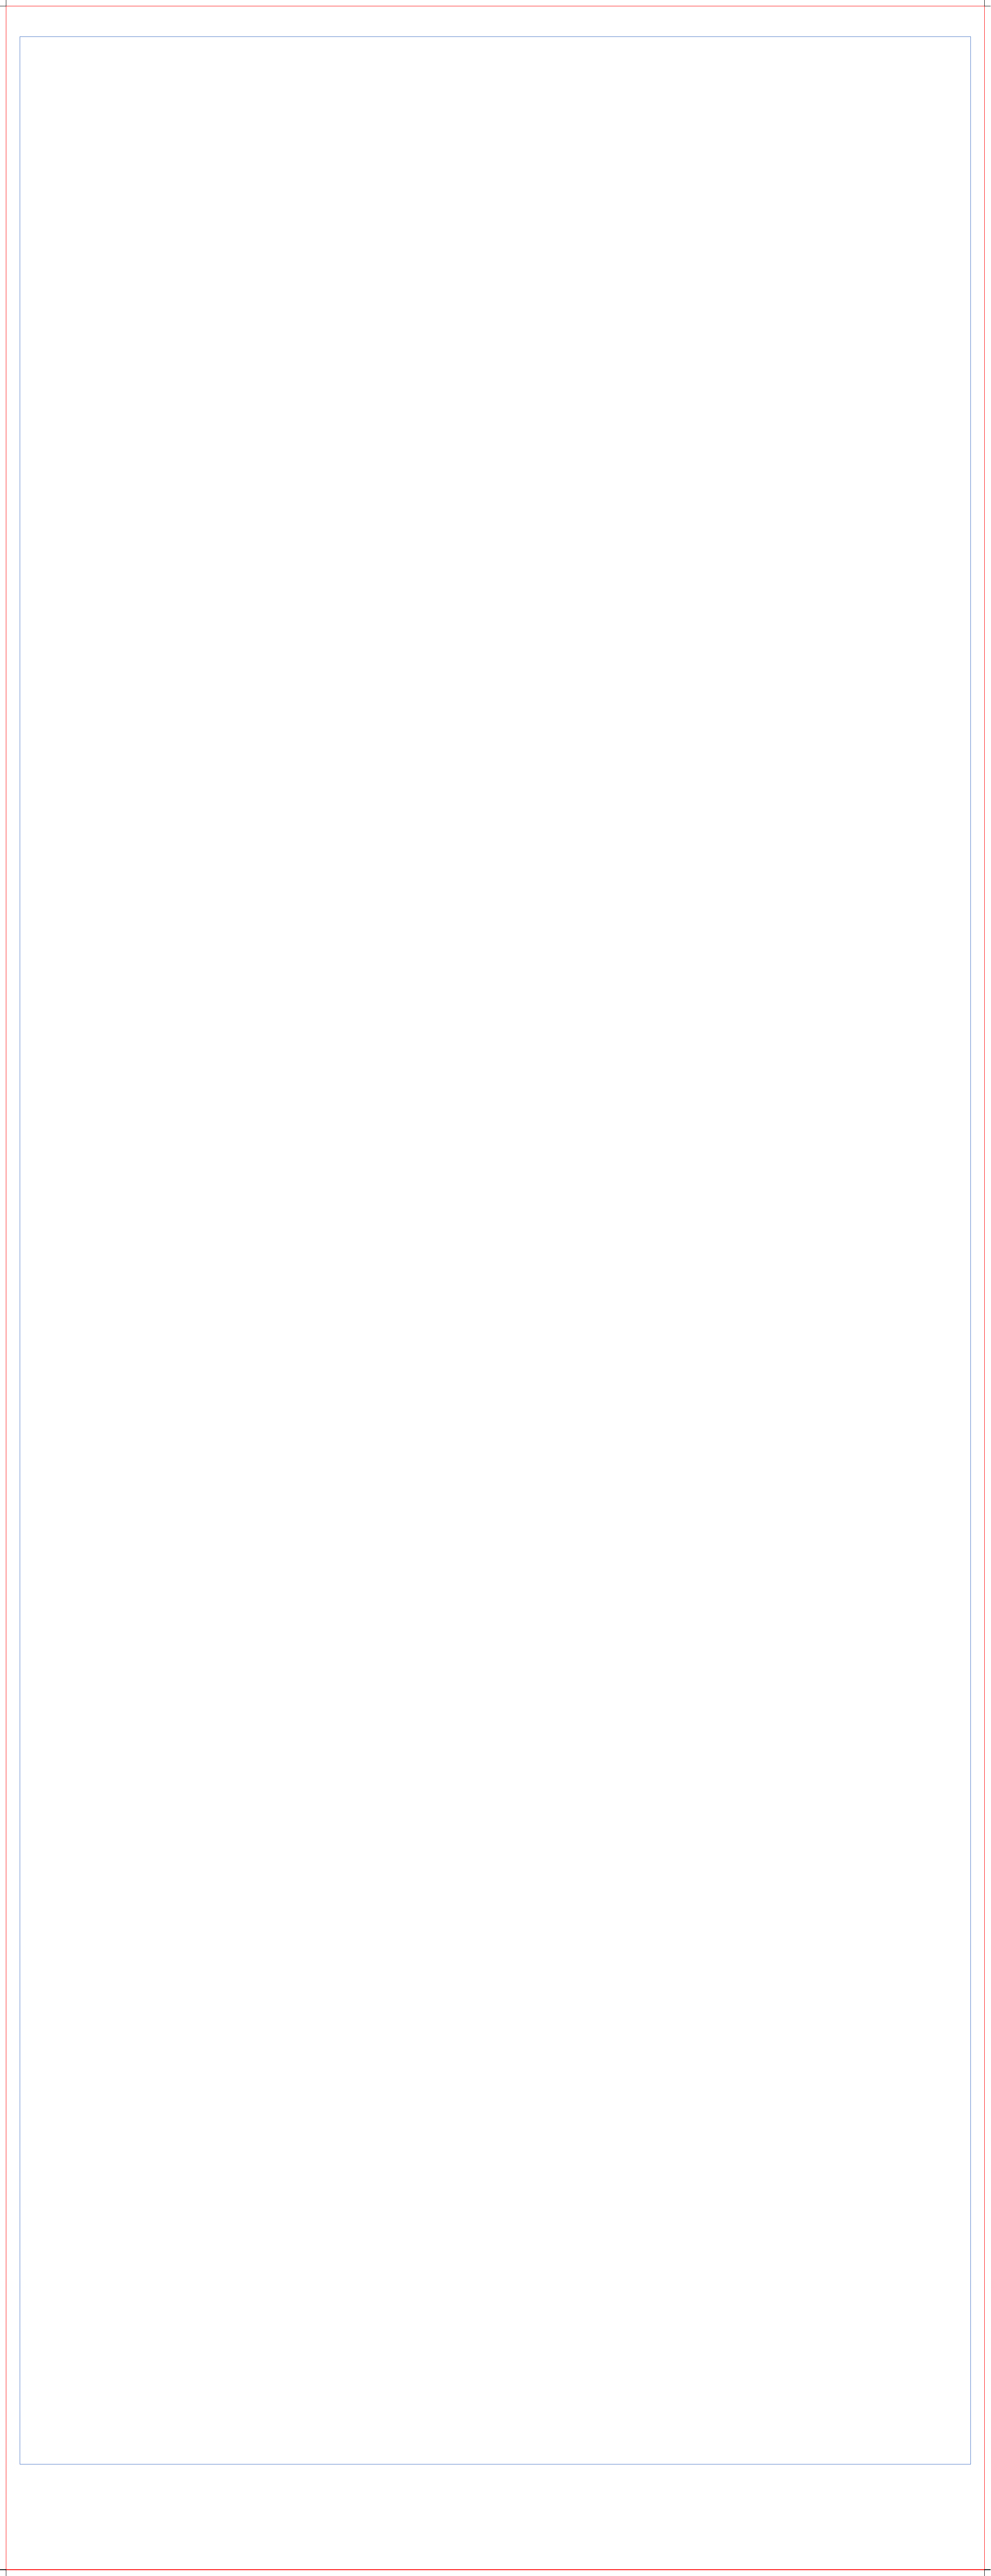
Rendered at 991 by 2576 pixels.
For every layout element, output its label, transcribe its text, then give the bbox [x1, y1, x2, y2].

text_box [19, 36, 971, 2464]
text_box v [6, 6, 985, 2570]
